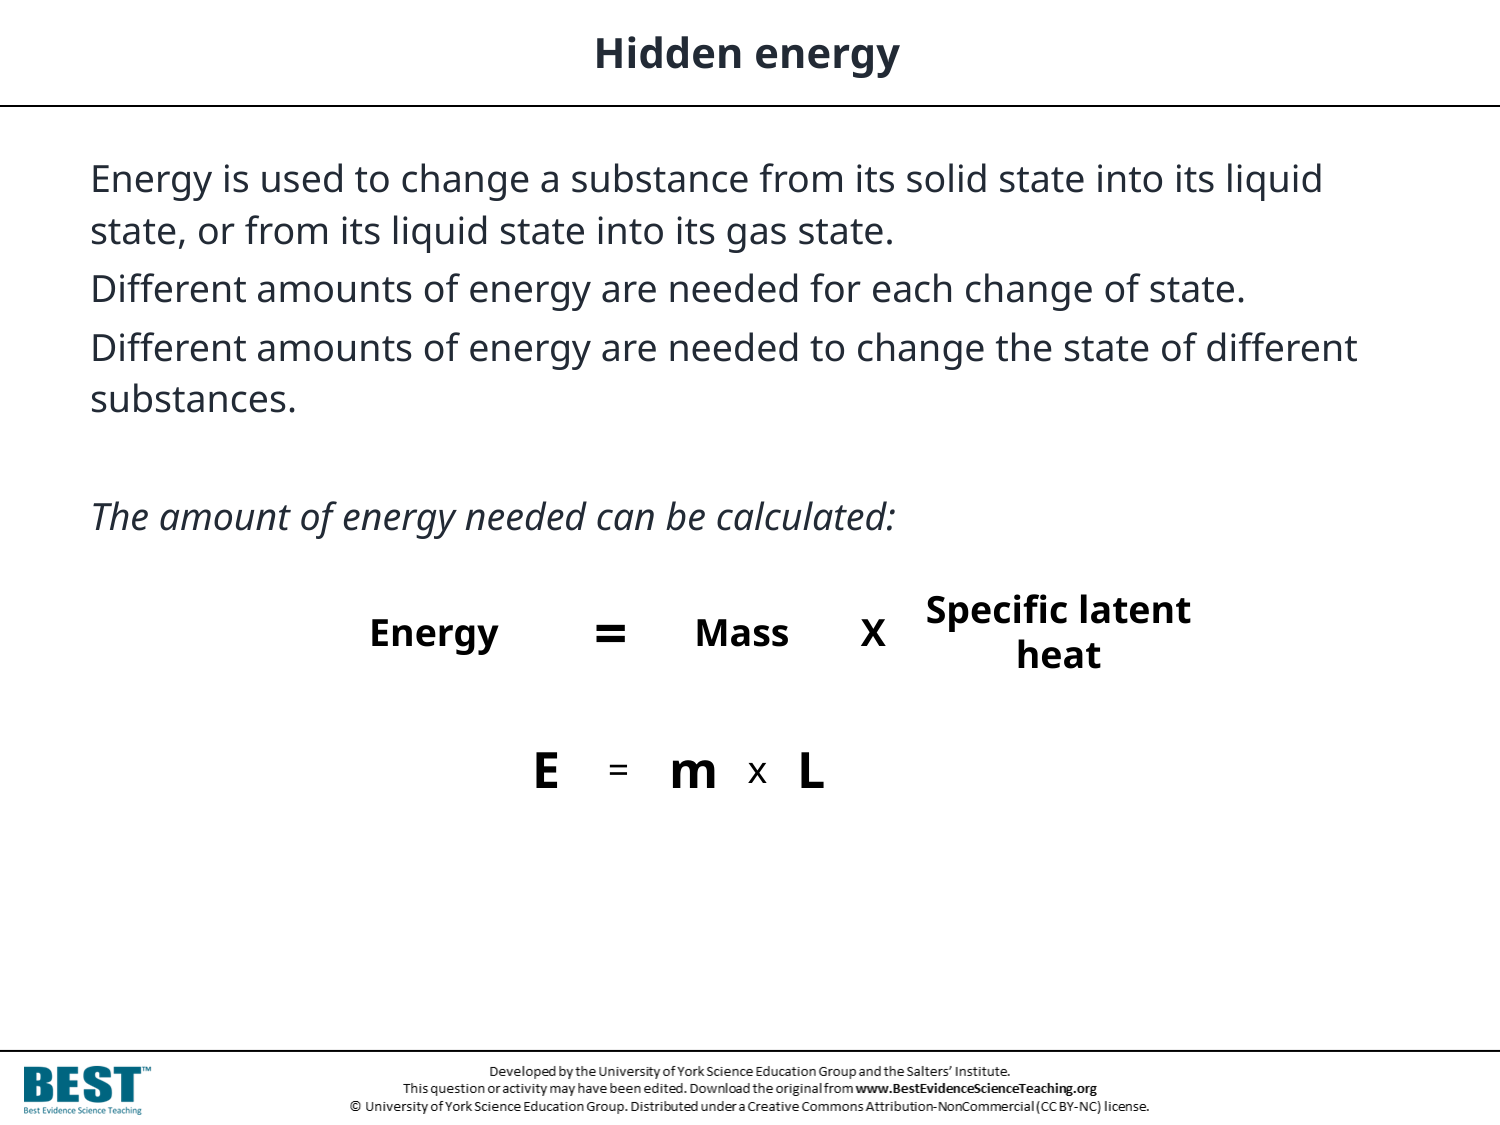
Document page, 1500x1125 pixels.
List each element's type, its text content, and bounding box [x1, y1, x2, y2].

text_box Hidden energy [23, 4, 1471, 99]
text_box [292, 578, 1210, 807]
picture [0, 105, 1500, 1125]
